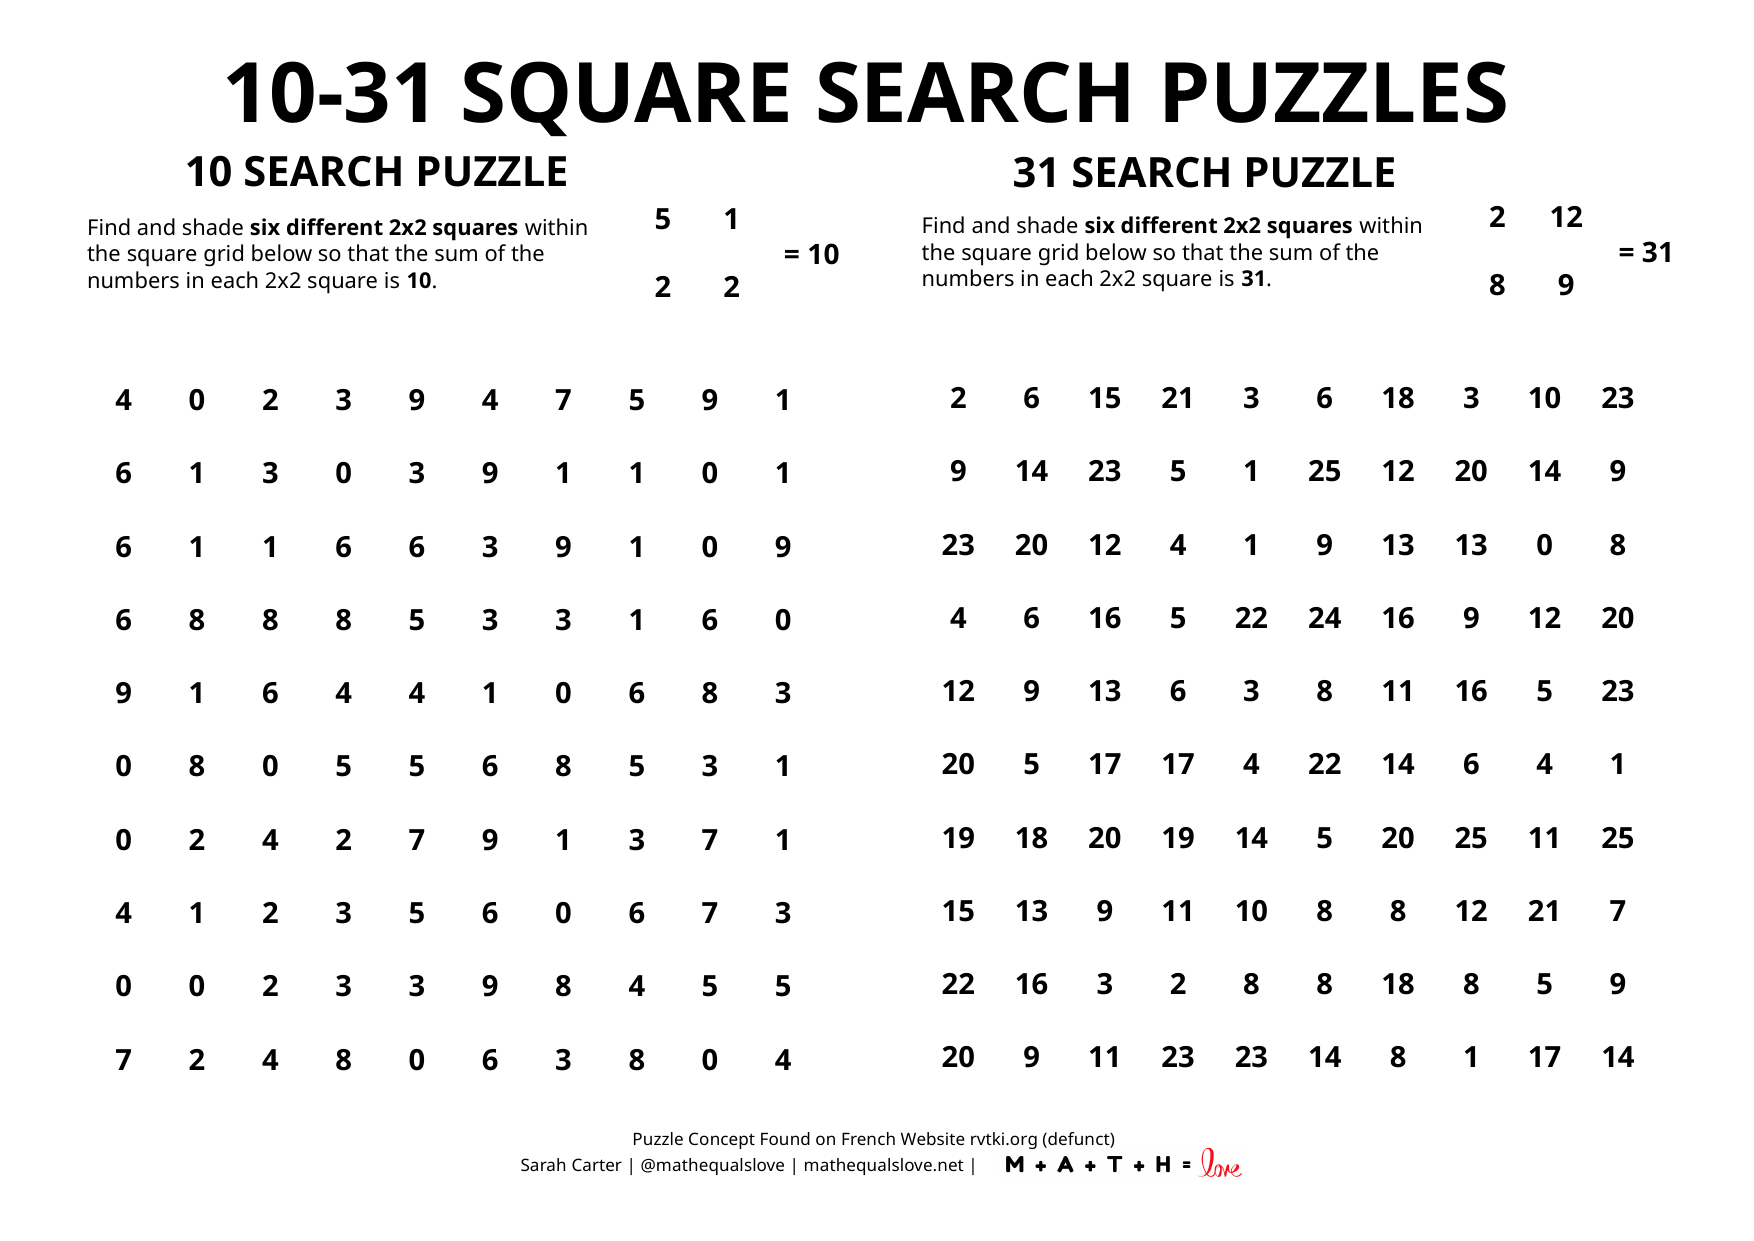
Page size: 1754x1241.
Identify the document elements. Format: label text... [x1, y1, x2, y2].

table_header 2 [922, 360, 995, 433]
table_cell 3 [454, 582, 527, 655]
table_cell 16 [995, 946, 1068, 1019]
table_cell 13 [995, 873, 1068, 946]
table_cell 9 [454, 801, 527, 875]
table_cell 10 [1215, 873, 1288, 946]
table_cell 3 [527, 582, 600, 655]
table_cell 6 [454, 728, 527, 801]
table_cell 6 [380, 508, 454, 582]
table_header 4 [454, 362, 527, 435]
table_cell 8 [527, 728, 600, 801]
table_cell 4 [307, 655, 380, 728]
table_cell 14 [1288, 1019, 1361, 1092]
table_header 15 [1068, 360, 1142, 433]
table_cell 6 [995, 579, 1068, 653]
table_cell 0 [87, 801, 160, 875]
table_cell 0 [527, 875, 600, 948]
table_cell 9 [454, 435, 527, 508]
table_cell 1 [747, 435, 820, 508]
table_cell 2 [629, 252, 697, 321]
table_cell 0 [747, 582, 820, 655]
table_cell 8 [1288, 653, 1361, 726]
table_cell 20 [1068, 799, 1142, 873]
table_cell 6 [454, 1021, 527, 1095]
table_header 12 [1532, 182, 1601, 250]
table_header 9 [673, 362, 747, 435]
table_cell 12 [1435, 873, 1508, 946]
table_cell 23 [1068, 433, 1142, 506]
table_header 23 [1581, 360, 1655, 433]
table_header 10 [1508, 360, 1581, 433]
table_cell 12 [1361, 433, 1435, 506]
table_cell 8 [234, 582, 307, 655]
table_cell 20 [922, 1019, 995, 1092]
table_cell 9 [995, 1019, 1068, 1092]
table_cell 13 [1361, 506, 1435, 579]
text_box Find and shade six different 2x2 squares within the square grid below so that the sum of the numbers in each 2x2 square is 10. [72, 206, 629, 301]
table_cell 20 [1581, 579, 1655, 653]
table_cell 20 [995, 506, 1068, 579]
table_cell 6 [1435, 726, 1508, 799]
table_cell 5 [380, 582, 454, 655]
table_cell 0 [673, 1021, 747, 1095]
table_cell 3 [454, 508, 527, 582]
table_cell 8 [1288, 873, 1361, 946]
table_cell 23 [1142, 1019, 1215, 1092]
table_cell 12 [1068, 506, 1142, 579]
table_cell 1 [454, 655, 527, 728]
table_cell 0 [307, 435, 380, 508]
table_cell 8 [527, 948, 600, 1021]
table_cell 9 [1068, 873, 1142, 946]
text_box Puzzle Concept Found on French Website rvtki.org (defunct) [562, 1120, 1192, 1157]
table_cell 1 [747, 728, 820, 801]
table_cell 3 [380, 948, 454, 1021]
table_cell 0 [87, 948, 160, 1021]
table_cell 1 [1435, 1019, 1508, 1092]
table_cell 1 [160, 875, 234, 948]
table_cell 8 [1581, 506, 1655, 579]
table_cell 17 [1068, 726, 1142, 799]
table_cell 11 [1361, 653, 1435, 726]
table_cell 4 [380, 655, 454, 728]
table_cell 22 [1215, 579, 1288, 653]
table_header 4 [87, 362, 160, 435]
table_cell 17 [1508, 1019, 1581, 1092]
table_cell 1 [1581, 726, 1655, 799]
table_cell 8 [1288, 946, 1361, 1019]
table_cell 7 [87, 1021, 160, 1095]
table_header 2 [1463, 182, 1532, 250]
table_cell 3 [1215, 653, 1288, 726]
table_cell 7 [673, 875, 747, 948]
table_cell 9 [1532, 250, 1601, 319]
table_cell 7 [380, 801, 454, 875]
table_cell 8 [1361, 1019, 1435, 1092]
table_cell 8 [307, 1021, 380, 1095]
table_cell 4 [600, 948, 673, 1021]
table_cell 8 [1361, 873, 1435, 946]
table_cell 5 [1508, 653, 1581, 726]
table_cell 19 [1142, 799, 1215, 873]
table_cell 1 [160, 435, 234, 508]
table_cell 14 [995, 433, 1068, 506]
table_cell 3 [600, 801, 673, 875]
text_box = 31 [1603, 226, 1724, 276]
table_cell 15 [922, 873, 995, 946]
table_cell 3 [673, 728, 747, 801]
table_cell 3 [234, 435, 307, 508]
table_header 1 [747, 362, 820, 435]
table_cell 16 [1435, 653, 1508, 726]
table_cell 8 [1435, 946, 1508, 1019]
table_cell 6 [1142, 653, 1215, 726]
table_cell 1 [234, 508, 307, 582]
table_cell 3 [307, 948, 380, 1021]
table_cell 13 [1068, 653, 1142, 726]
table_cell 14 [1215, 799, 1288, 873]
table_cell 5 [1508, 946, 1581, 1019]
table_cell 6 [307, 508, 380, 582]
table_header 6 [995, 360, 1068, 433]
table_cell 7 [673, 801, 747, 875]
table_cell 1 [600, 582, 673, 655]
table_cell 5 [995, 726, 1068, 799]
table_cell 4 [747, 1021, 820, 1095]
table_cell 20 [1435, 433, 1508, 506]
text_box 10-31 SQUARE SEARCH PUZZLES [207, 31, 1546, 147]
table_cell 12 [1508, 579, 1581, 653]
table_header 3 [1435, 360, 1508, 433]
table_header 5 [629, 184, 697, 252]
table_cell 2 [160, 1021, 234, 1095]
table_cell 5 [307, 728, 380, 801]
table_cell 13 [1435, 506, 1508, 579]
table_cell 20 [922, 726, 995, 799]
table_cell 0 [234, 728, 307, 801]
table_cell 5 [600, 728, 673, 801]
table_cell 9 [1435, 579, 1508, 653]
table_cell 19 [922, 799, 995, 873]
table_cell 11 [1142, 873, 1215, 946]
table_cell 0 [673, 508, 747, 582]
picture [997, 1145, 1248, 1180]
table_cell 9 [527, 508, 600, 582]
table_cell 3 [380, 435, 454, 508]
table_cell 6 [600, 655, 673, 728]
table_header 21 [1142, 360, 1215, 433]
table_header 0 [160, 362, 234, 435]
text_box Find and shade six different 2x2 squares within the square grid below so that the sum of the numbers in each 2x2 square is 31. [906, 204, 1463, 298]
table_cell 2 [234, 948, 307, 1021]
table_header 3 [307, 362, 380, 435]
table_cell 1 [1215, 433, 1288, 506]
table_cell 5 [1288, 799, 1361, 873]
table_cell 3 [747, 655, 820, 728]
table_cell 20 [1361, 799, 1435, 873]
table_cell 3 [1068, 946, 1142, 1019]
table_cell 0 [527, 655, 600, 728]
text_box 10 SEARCH PUZZLE [169, 137, 584, 203]
table_cell 6 [87, 582, 160, 655]
table_cell 4 [1215, 726, 1288, 799]
table_cell 17 [1142, 726, 1215, 799]
table_header 7 [527, 362, 600, 435]
table_cell 1 [600, 508, 673, 582]
table_cell 0 [87, 728, 160, 801]
table_cell 8 [160, 582, 234, 655]
table_cell 4 [87, 875, 160, 948]
table_cell 1 [1215, 506, 1288, 579]
table_cell 9 [454, 948, 527, 1021]
table_cell 12 [922, 653, 995, 726]
table_cell 2 [307, 801, 380, 875]
table_cell 1 [160, 655, 234, 728]
table_cell 5 [1142, 433, 1215, 506]
table_cell 0 [1508, 506, 1581, 579]
table_cell 18 [995, 799, 1068, 873]
table_cell 6 [454, 875, 527, 948]
table_header 2 [234, 362, 307, 435]
table_cell 3 [307, 875, 380, 948]
table_cell 25 [1435, 799, 1508, 873]
table_cell 8 [1463, 250, 1532, 319]
table_cell 6 [87, 508, 160, 582]
table_cell 5 [380, 875, 454, 948]
table_cell 4 [234, 801, 307, 875]
table_header 18 [1361, 360, 1435, 433]
table_cell 9 [995, 653, 1068, 726]
table_cell 9 [747, 508, 820, 582]
table_cell 8 [1215, 946, 1288, 1019]
table_header 3 [1215, 360, 1288, 433]
table_header 6 [1288, 360, 1361, 433]
table_header 9 [380, 362, 454, 435]
table_cell 5 [747, 948, 820, 1021]
table_cell 25 [1288, 433, 1361, 506]
table_cell 18 [1361, 946, 1435, 1019]
table_cell 14 [1361, 726, 1435, 799]
table_cell 11 [1508, 799, 1581, 873]
table_header 1 [697, 184, 766, 252]
table_cell 7 [1581, 873, 1655, 946]
table_cell 8 [673, 655, 747, 728]
table_cell 0 [160, 948, 234, 1021]
table_cell 23 [922, 506, 995, 579]
table_cell 14 [1581, 1019, 1655, 1092]
table_cell 22 [1288, 726, 1361, 799]
table_cell 21 [1508, 873, 1581, 946]
table_cell 9 [1581, 946, 1655, 1019]
table_cell 0 [673, 435, 747, 508]
table_cell 5 [673, 948, 747, 1021]
table_cell 4 [1508, 726, 1581, 799]
table_cell 9 [922, 433, 995, 506]
table_cell 23 [1215, 1019, 1288, 1092]
table_cell 2 [697, 252, 766, 321]
table_cell 16 [1361, 579, 1435, 653]
table_cell 9 [87, 655, 160, 728]
table_cell 11 [1068, 1019, 1142, 1092]
table_cell 25 [1581, 799, 1655, 873]
table_cell 6 [600, 875, 673, 948]
table_cell 2 [1142, 946, 1215, 1019]
table_cell 8 [600, 1021, 673, 1095]
table_cell 9 [1288, 506, 1361, 579]
table_cell 1 [160, 508, 234, 582]
table_cell 2 [160, 801, 234, 875]
table_cell 4 [922, 579, 995, 653]
table_cell 16 [1068, 579, 1142, 653]
table_header 5 [600, 362, 673, 435]
table_cell 8 [307, 582, 380, 655]
table_cell 6 [673, 582, 747, 655]
table_cell 6 [234, 655, 307, 728]
text_box = 10 [769, 229, 890, 278]
table_cell 9 [1581, 433, 1655, 506]
table_cell 3 [747, 875, 820, 948]
table_cell 5 [380, 728, 454, 801]
table_cell 24 [1288, 579, 1361, 653]
table_cell 14 [1508, 433, 1581, 506]
table_cell 8 [160, 728, 234, 801]
table_cell 22 [922, 946, 995, 1019]
table_cell 4 [234, 1021, 307, 1095]
table_cell 3 [527, 1021, 600, 1095]
table_cell 1 [527, 435, 600, 508]
table_cell 1 [600, 435, 673, 508]
table_cell 4 [1142, 506, 1215, 579]
table_cell 1 [747, 801, 820, 875]
table_cell 2 [234, 875, 307, 948]
table_cell 1 [527, 801, 600, 875]
table_cell 6 [87, 435, 160, 508]
text_box 31 SEARCH PUZZLE [997, 138, 1412, 204]
table_cell 0 [380, 1021, 454, 1095]
table_cell 5 [1142, 579, 1215, 653]
table_cell 23 [1581, 653, 1655, 726]
text_box Sarah Carter | @mathequalslove | mathequalslove.net | [505, 1146, 1135, 1183]
